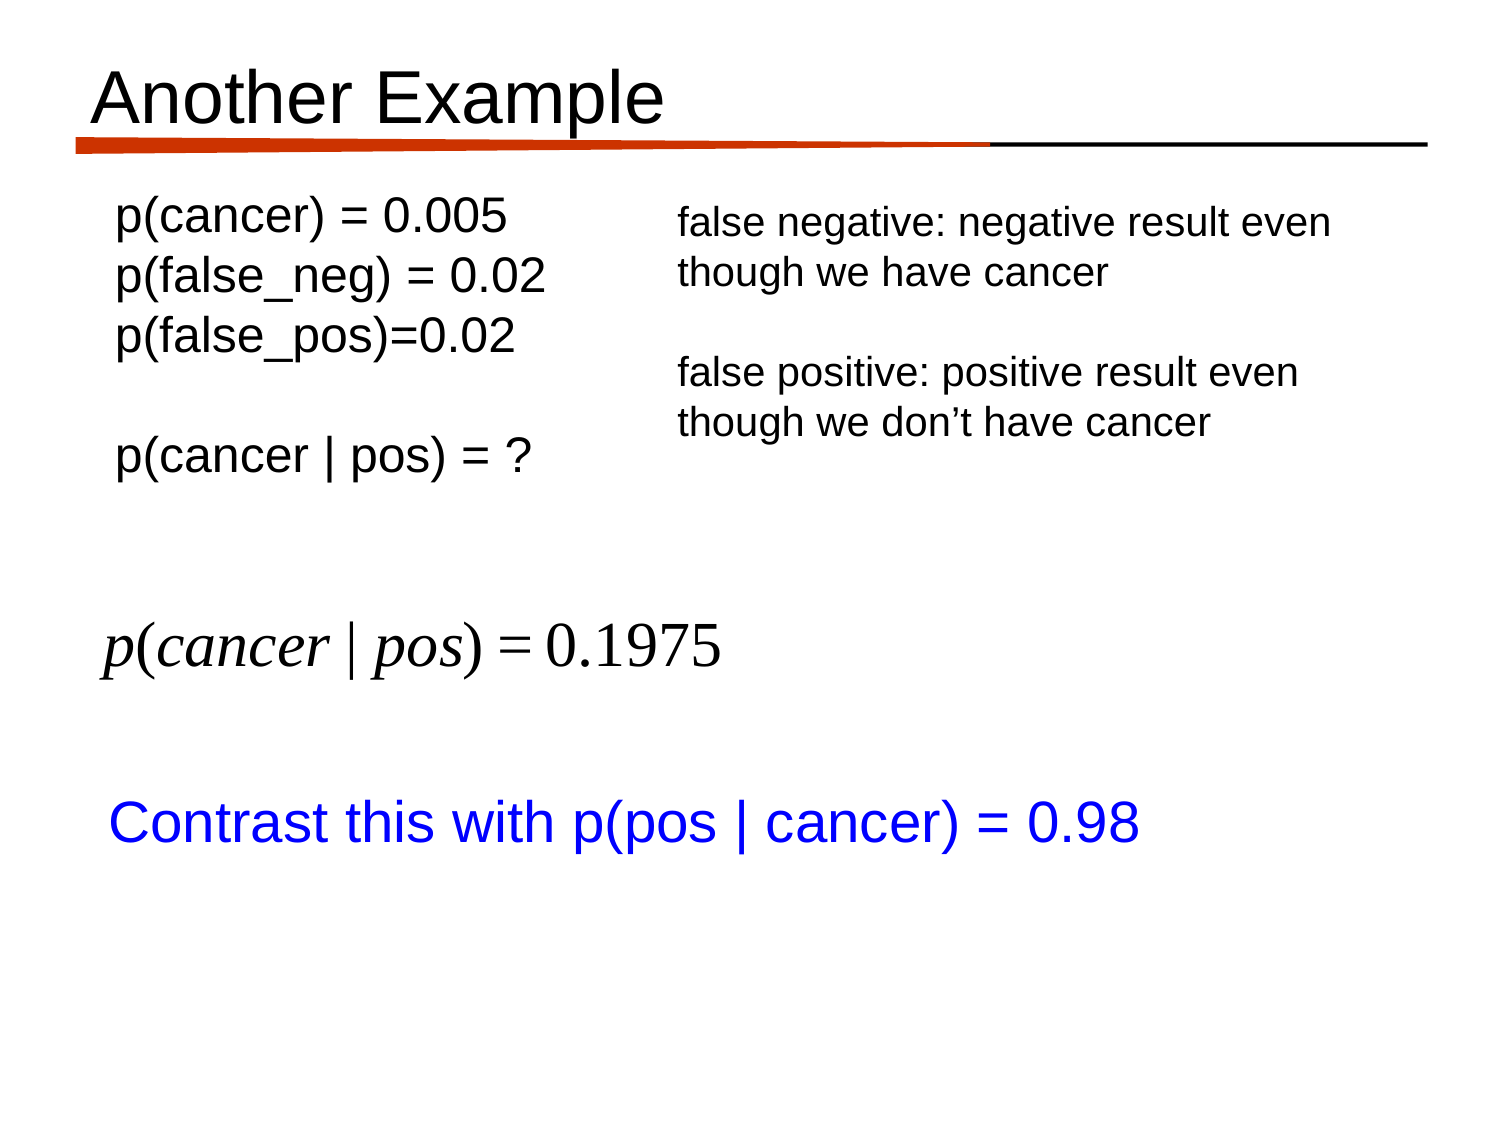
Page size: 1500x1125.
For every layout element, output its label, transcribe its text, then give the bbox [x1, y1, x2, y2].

text_box false negative: negative result even though we have cancer false positive: positive result even though we don’t have cancer [662, 187, 1450, 453]
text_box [87, 612, 730, 688]
title Another Example [75, 0, 1351, 188]
text_box Contrast this with p(pos | cancer) = 0.98 [75, 776, 1175, 862]
text_box p(cancer) = 0.005 p(false_neg) = 0.02 p(false_pos)=0.02 p(cancer | pos) = ? [99, 174, 575, 490]
